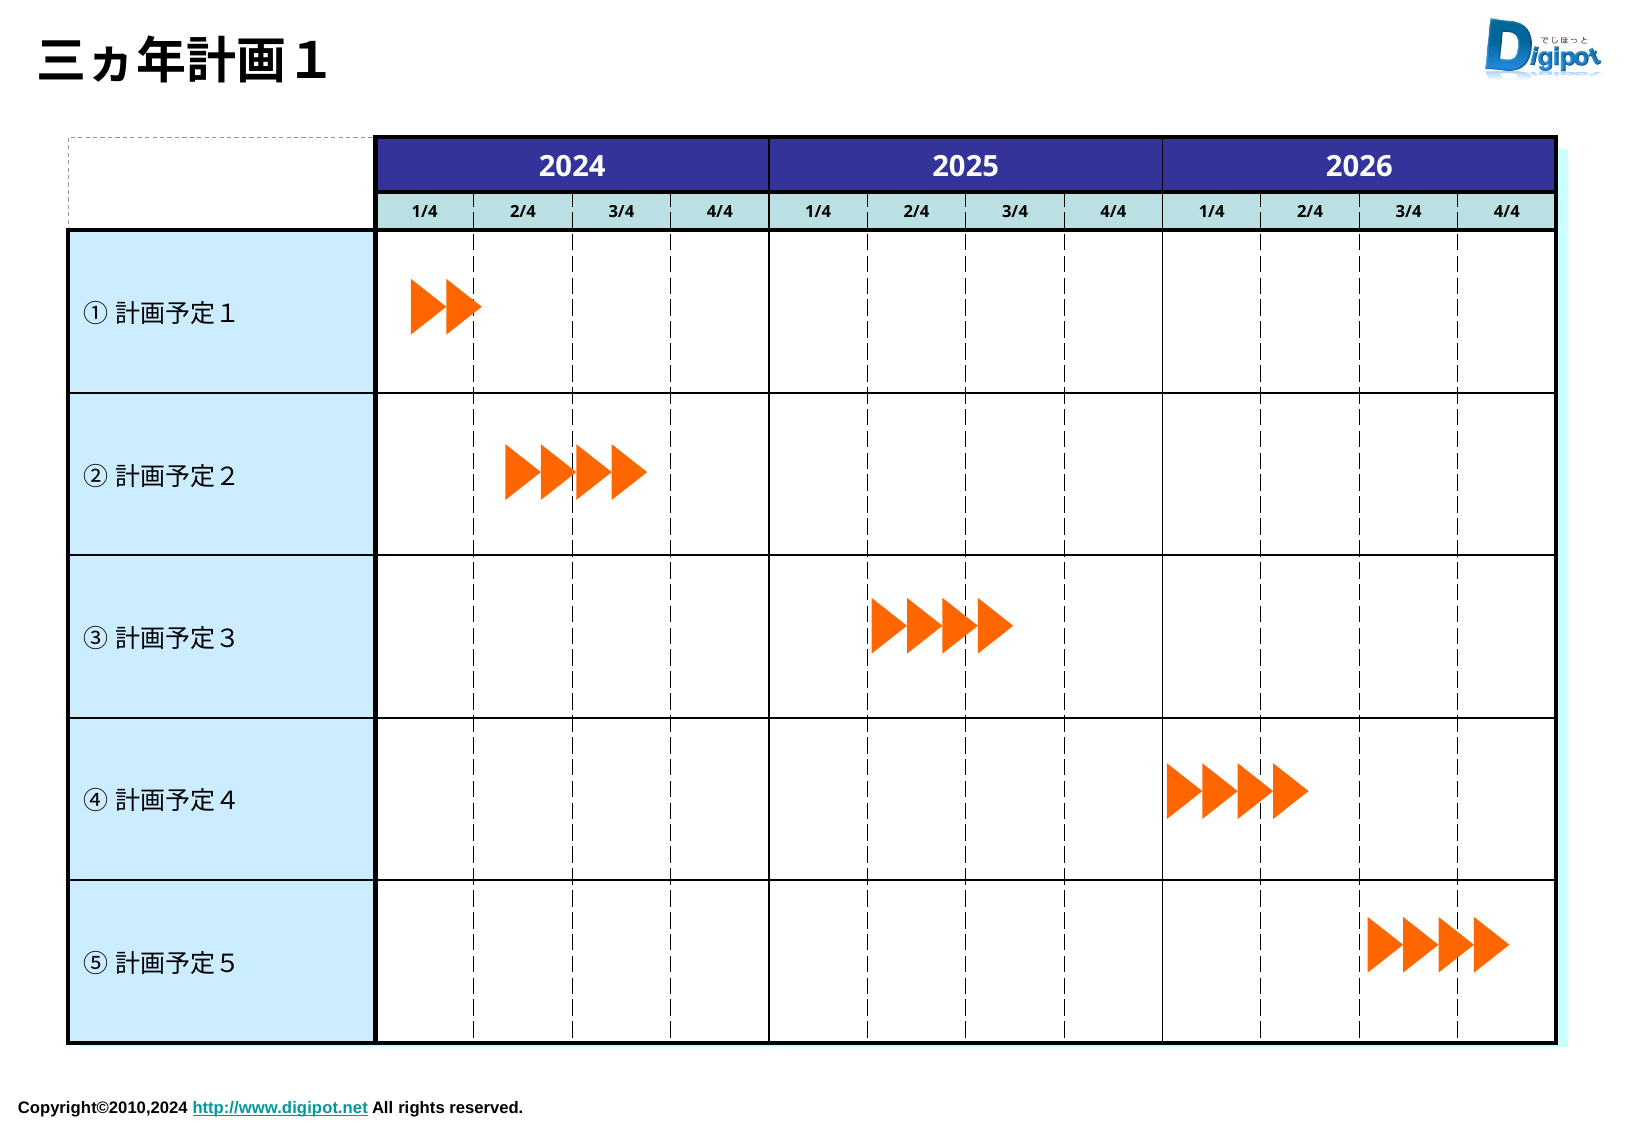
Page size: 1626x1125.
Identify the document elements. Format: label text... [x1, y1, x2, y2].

table_cell 1/4 [378, 194, 474, 228]
table_cell [1064, 232, 1162, 392]
table_cell [1458, 556, 1554, 717]
table_cell [1261, 719, 1359, 879]
text_box [410, 278, 446, 335]
text_box [1403, 916, 1438, 973]
table_cell [867, 394, 966, 554]
table_cell [867, 719, 966, 879]
text_box [1367, 916, 1403, 973]
table_cell [770, 556, 867, 717]
table_cell [474, 719, 572, 879]
table_cell [671, 556, 768, 717]
table_cell [1163, 394, 1261, 554]
table_cell [867, 881, 966, 1041]
table_cell [1064, 556, 1162, 717]
table_cell [770, 232, 867, 392]
table_cell [474, 232, 572, 392]
table_cell ③計画予定３ [70, 556, 373, 717]
table_cell [1261, 881, 1359, 1041]
table_cell [572, 881, 671, 1041]
text_box [907, 597, 942, 654]
table_cell [378, 881, 474, 1041]
text_box [977, 597, 1014, 654]
table_cell ①計画予定１ [70, 232, 373, 392]
table_cell [572, 394, 671, 554]
table_cell [1458, 232, 1554, 392]
table_header [68, 137, 373, 228]
table_cell 3/4 [572, 194, 671, 228]
table_cell 1/4 [1163, 194, 1261, 228]
table_cell 2/4 [474, 194, 572, 228]
table_cell [1261, 232, 1359, 392]
table_cell [1163, 556, 1261, 717]
table_cell 4/4 [1064, 194, 1162, 228]
table_cell [572, 232, 671, 392]
table_cell [671, 394, 768, 554]
table_cell [1261, 394, 1359, 554]
table_cell [572, 556, 671, 717]
table_cell [378, 556, 474, 717]
table_cell [966, 719, 1064, 879]
table_cell 4/4 [1458, 194, 1554, 228]
table_cell [1458, 719, 1554, 879]
table_cell [1064, 394, 1162, 554]
table_cell [1359, 556, 1458, 717]
table_cell [1458, 394, 1554, 554]
table_cell 2/4 [1261, 194, 1359, 228]
text_box [1438, 916, 1473, 973]
table_cell [474, 394, 572, 554]
text_box [540, 444, 576, 500]
table_cell [1163, 232, 1261, 392]
picture [1485, 18, 1602, 82]
text_box [942, 597, 977, 654]
text_box [505, 444, 540, 500]
table_cell [867, 232, 966, 392]
table_cell [1359, 881, 1458, 1041]
table_cell [1064, 719, 1162, 879]
table_cell [378, 232, 474, 392]
table_cell 4/4 [671, 194, 768, 228]
table_cell [474, 556, 572, 717]
table_cell [1359, 394, 1458, 554]
table_cell ④計画予定４ [70, 719, 373, 879]
table_cell ⑤計画予定５ [70, 881, 373, 1041]
table_cell [966, 881, 1064, 1041]
table_cell [378, 719, 474, 879]
table_cell 3/4 [1359, 194, 1458, 228]
table_cell [1261, 556, 1359, 717]
table_cell [770, 881, 867, 1041]
text_box [1237, 763, 1273, 819]
table_header 2024 [378, 139, 768, 190]
table_cell [966, 394, 1064, 554]
table_cell [671, 232, 768, 392]
table_cell 3/4 [966, 194, 1064, 228]
table_cell [1359, 719, 1458, 879]
table_cell [1163, 719, 1261, 879]
text_box [1202, 763, 1237, 819]
text_box [576, 444, 611, 500]
table_cell 1/4 [770, 194, 867, 228]
table_cell [867, 556, 966, 717]
table_cell [1064, 881, 1162, 1041]
table_cell [671, 881, 768, 1041]
table_cell [474, 881, 572, 1041]
text_box [1166, 763, 1202, 819]
text_box [1473, 916, 1510, 973]
table_header 2025 [770, 139, 1162, 190]
title 三ヵ年計画１ [21, 19, 881, 98]
table_cell [1163, 881, 1261, 1041]
text_box [80, 148, 1569, 1047]
table_header 2026 [1163, 139, 1554, 190]
text_box [871, 597, 907, 654]
table_cell [966, 232, 1064, 392]
table_cell [1458, 881, 1554, 1041]
table_cell [572, 719, 671, 879]
table_cell [966, 556, 1064, 717]
table_cell [378, 394, 474, 554]
table_cell ②計画予定２ [70, 394, 373, 554]
table_cell 2/4 [867, 194, 966, 228]
text_box [446, 278, 482, 335]
table_cell [770, 719, 867, 879]
table_cell [1359, 232, 1458, 392]
table_cell [671, 719, 768, 879]
table_cell [770, 394, 867, 554]
text_box [611, 444, 648, 500]
text_box [1273, 763, 1309, 819]
